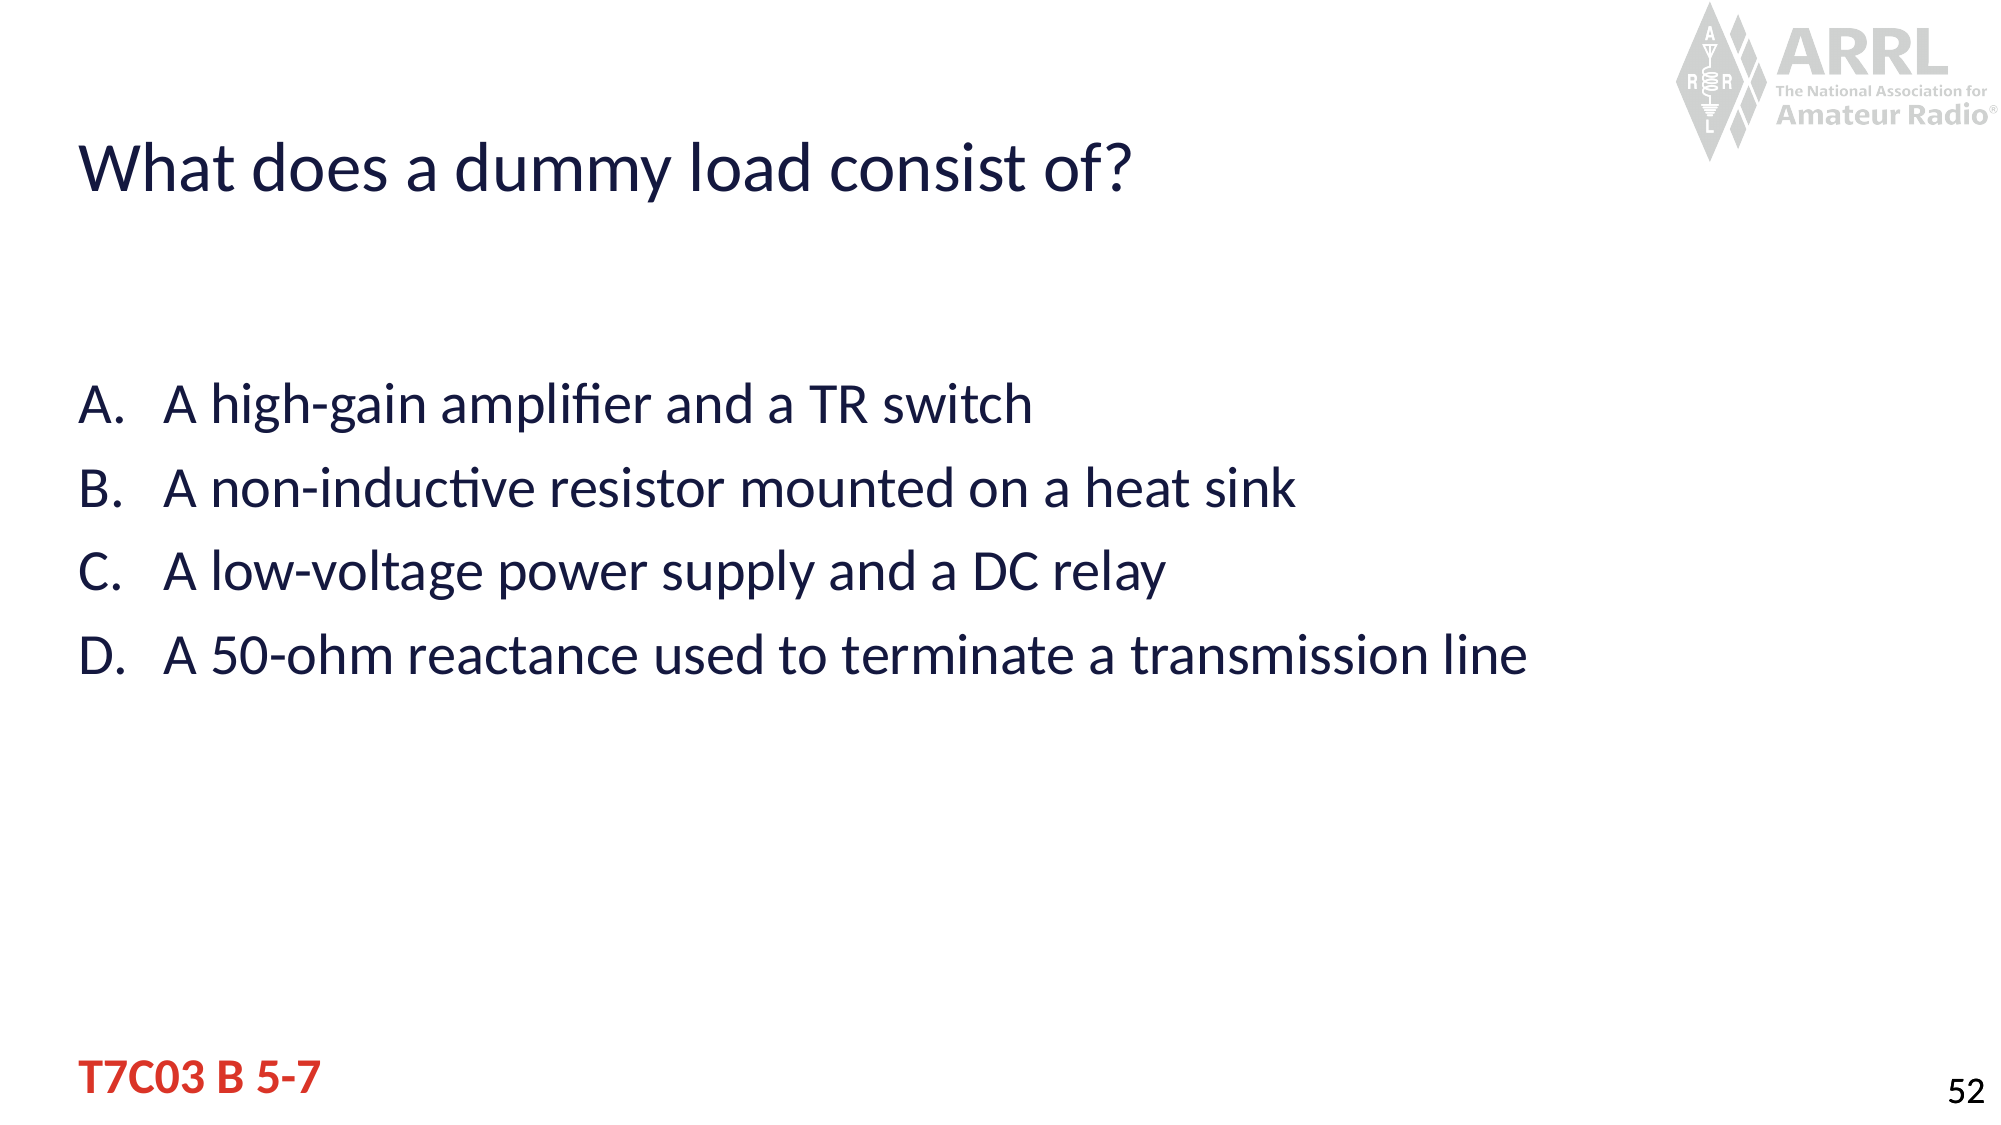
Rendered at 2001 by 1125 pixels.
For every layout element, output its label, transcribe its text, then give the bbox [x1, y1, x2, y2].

picture [1674, 0, 2000, 164]
list A high-gain amplifier and a TR switch A non-inductive resistor mounted on a heat sink A low-voltage power supply and a DC relay A 50-ohm reactance used to terminate a transmission line [63, 365, 1863, 989]
text_box T7C03 B 5-7 [63, 1036, 921, 1112]
title What does a dummy load consist of? [63, 59, 1863, 278]
